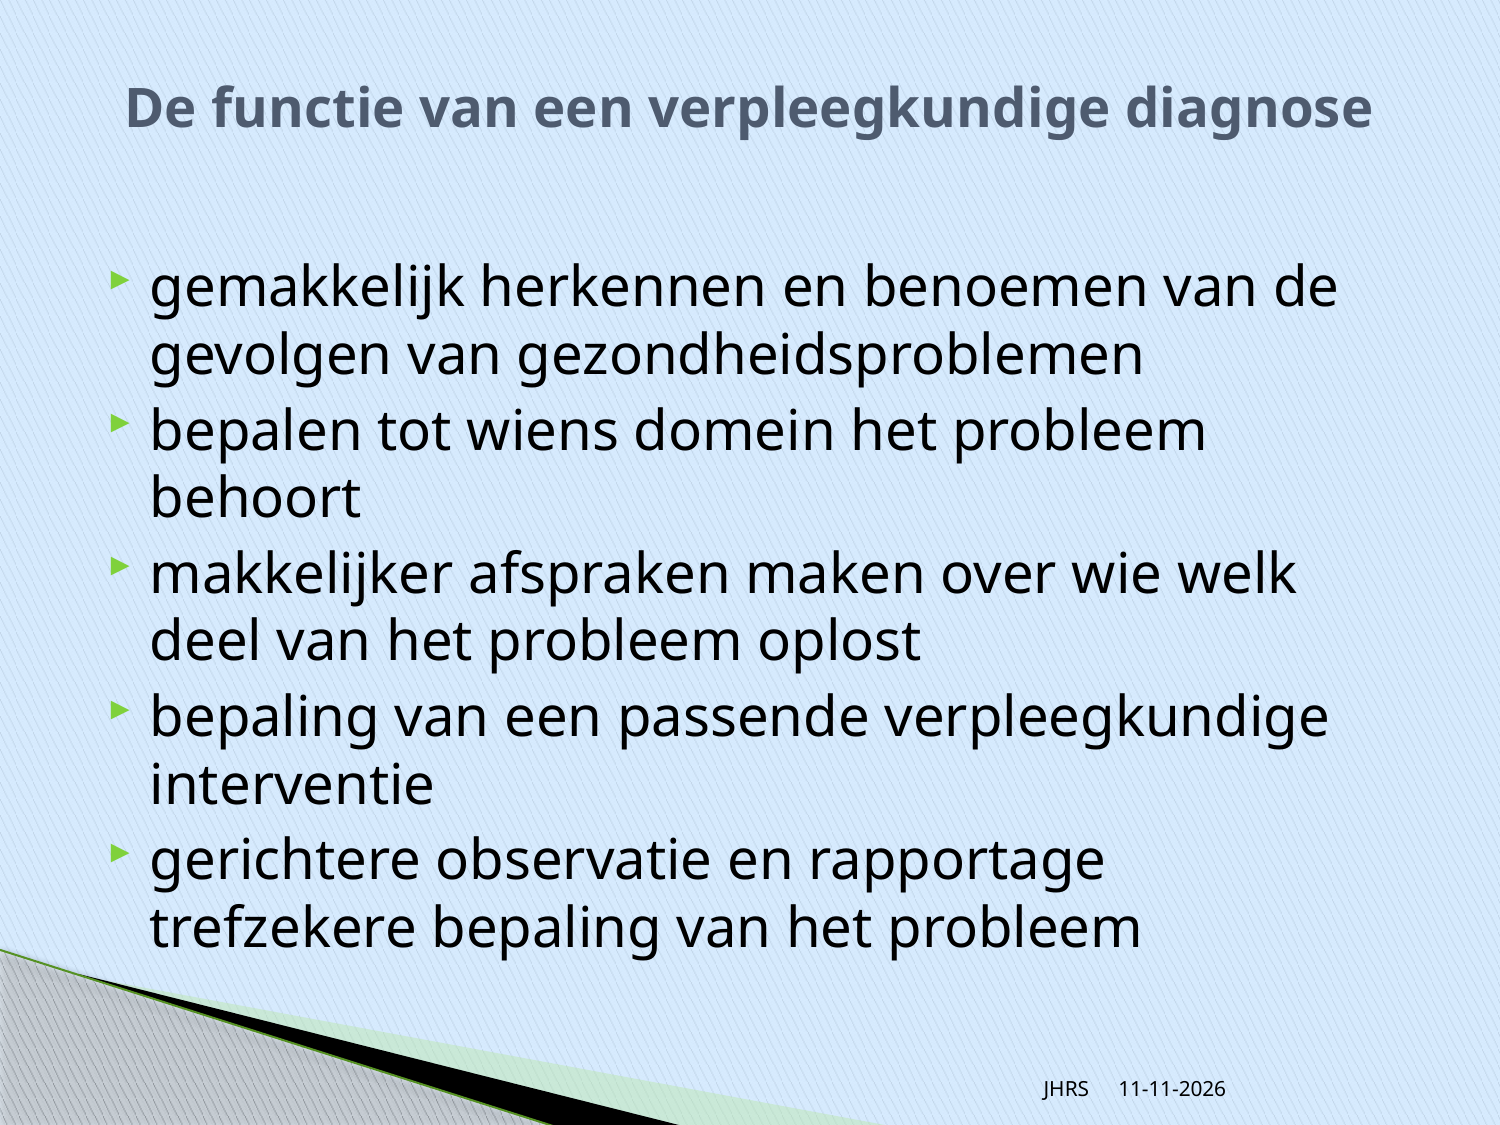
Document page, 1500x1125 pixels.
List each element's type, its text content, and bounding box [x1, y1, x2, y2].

footer JHRS [718, 1051, 1105, 1112]
title De functie van een verpleegkundige diagnose [75, 45, 1425, 233]
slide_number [1105, 1051, 1419, 1112]
list gemakkelijk herkennen en benoemen van de gevolgen van gezondheidsproblemen bepalen tot wiens domein het probleem behoort makkelijker afspraken maken over wie welk deel van het probleem oplost bepaling van een passende verpleegkundige interventie gerichtere observatie en rapportage trefzekere bepaling van het probleem [75, 243, 1424, 1024]
